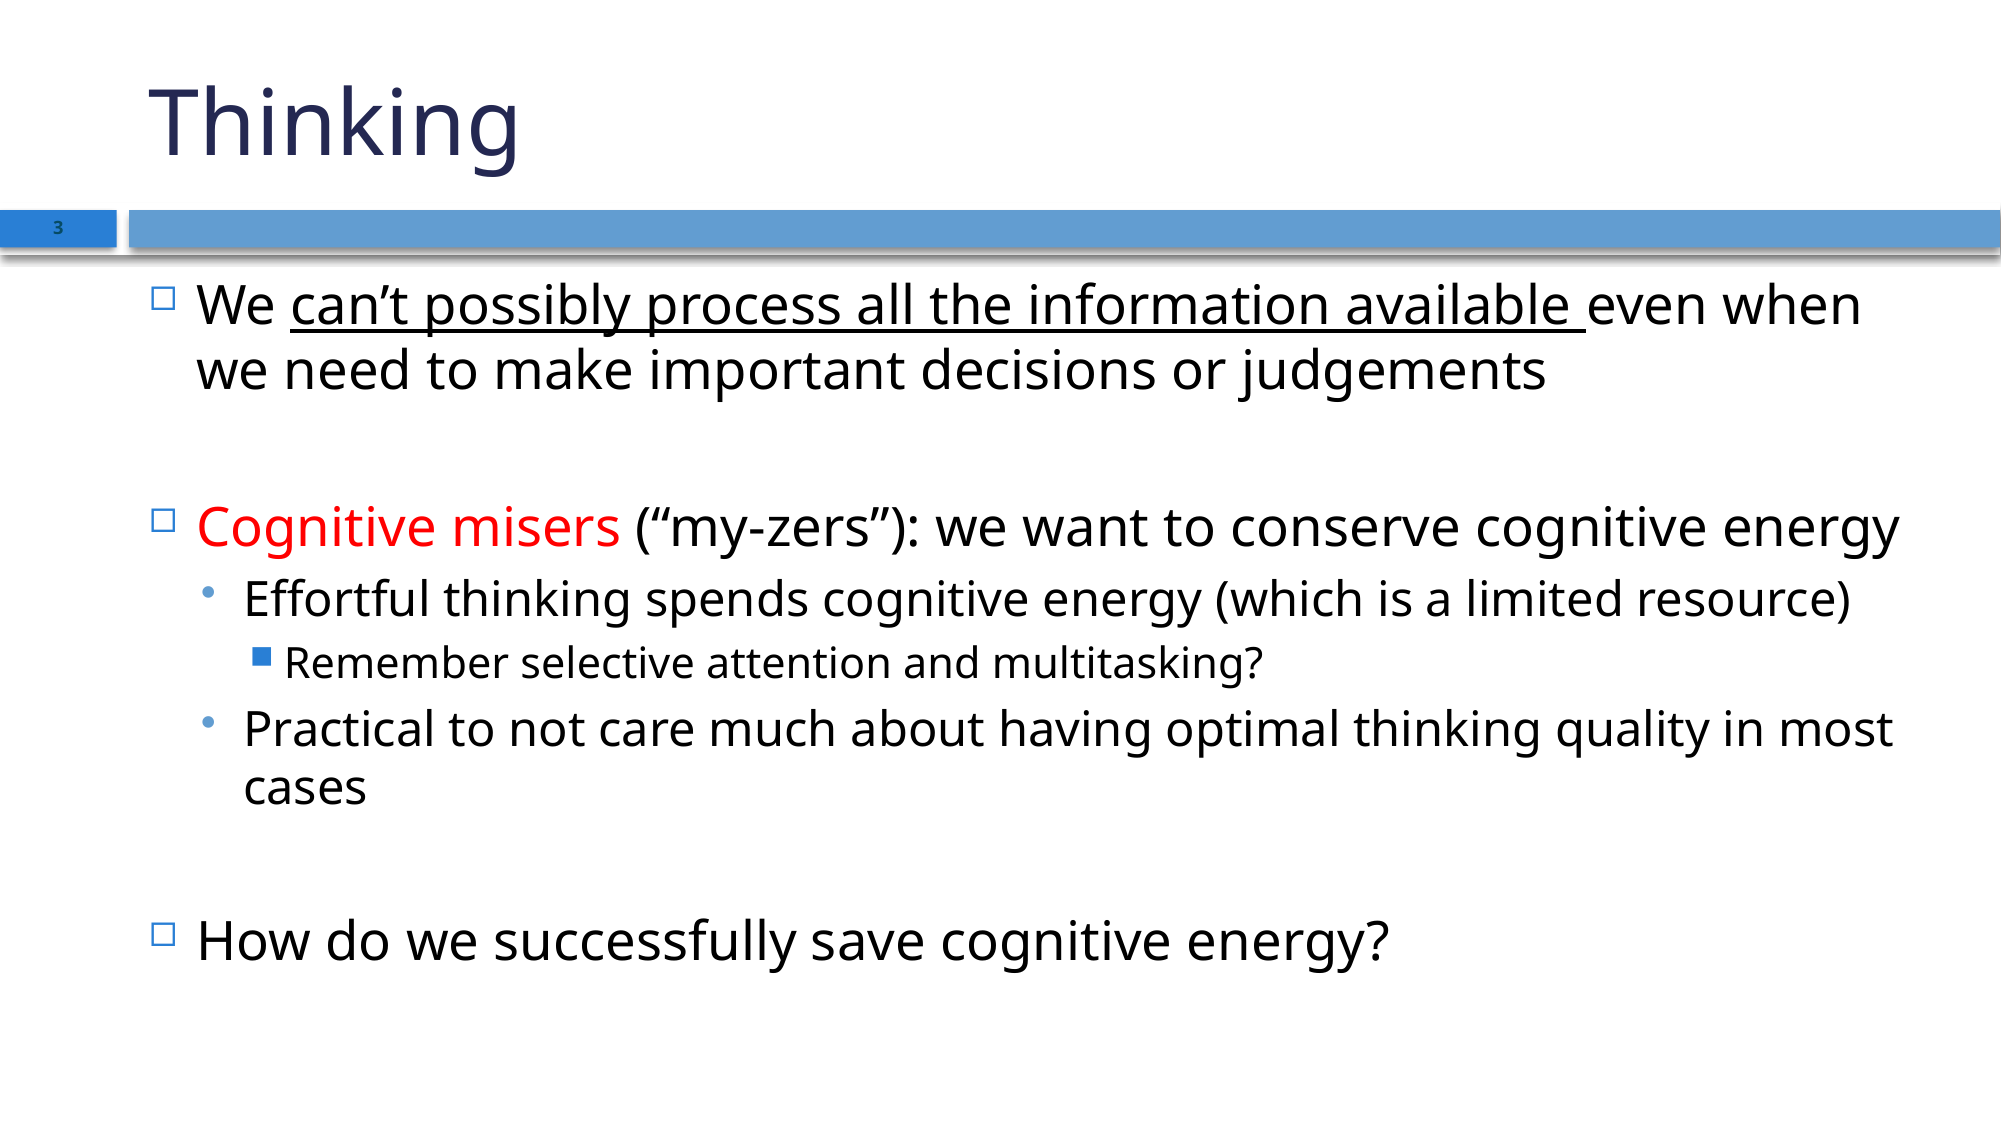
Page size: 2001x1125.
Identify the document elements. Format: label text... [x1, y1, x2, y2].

slide_number 3 [0, 208, 117, 249]
title Thinking [133, 37, 1918, 200]
list We can’t possibly process all the information available even when we need to make important decisions or judgements Cognitive misers (“my-zers”): we want to conserve cognitive energy Effortful thinking spends cognitive energy (which is a limited resource) Remember selective attention and multitasking? Practical to not care much about having optimal thinking quality in most cases How do we successfully save cognitive energy? [133, 262, 1918, 1000]
